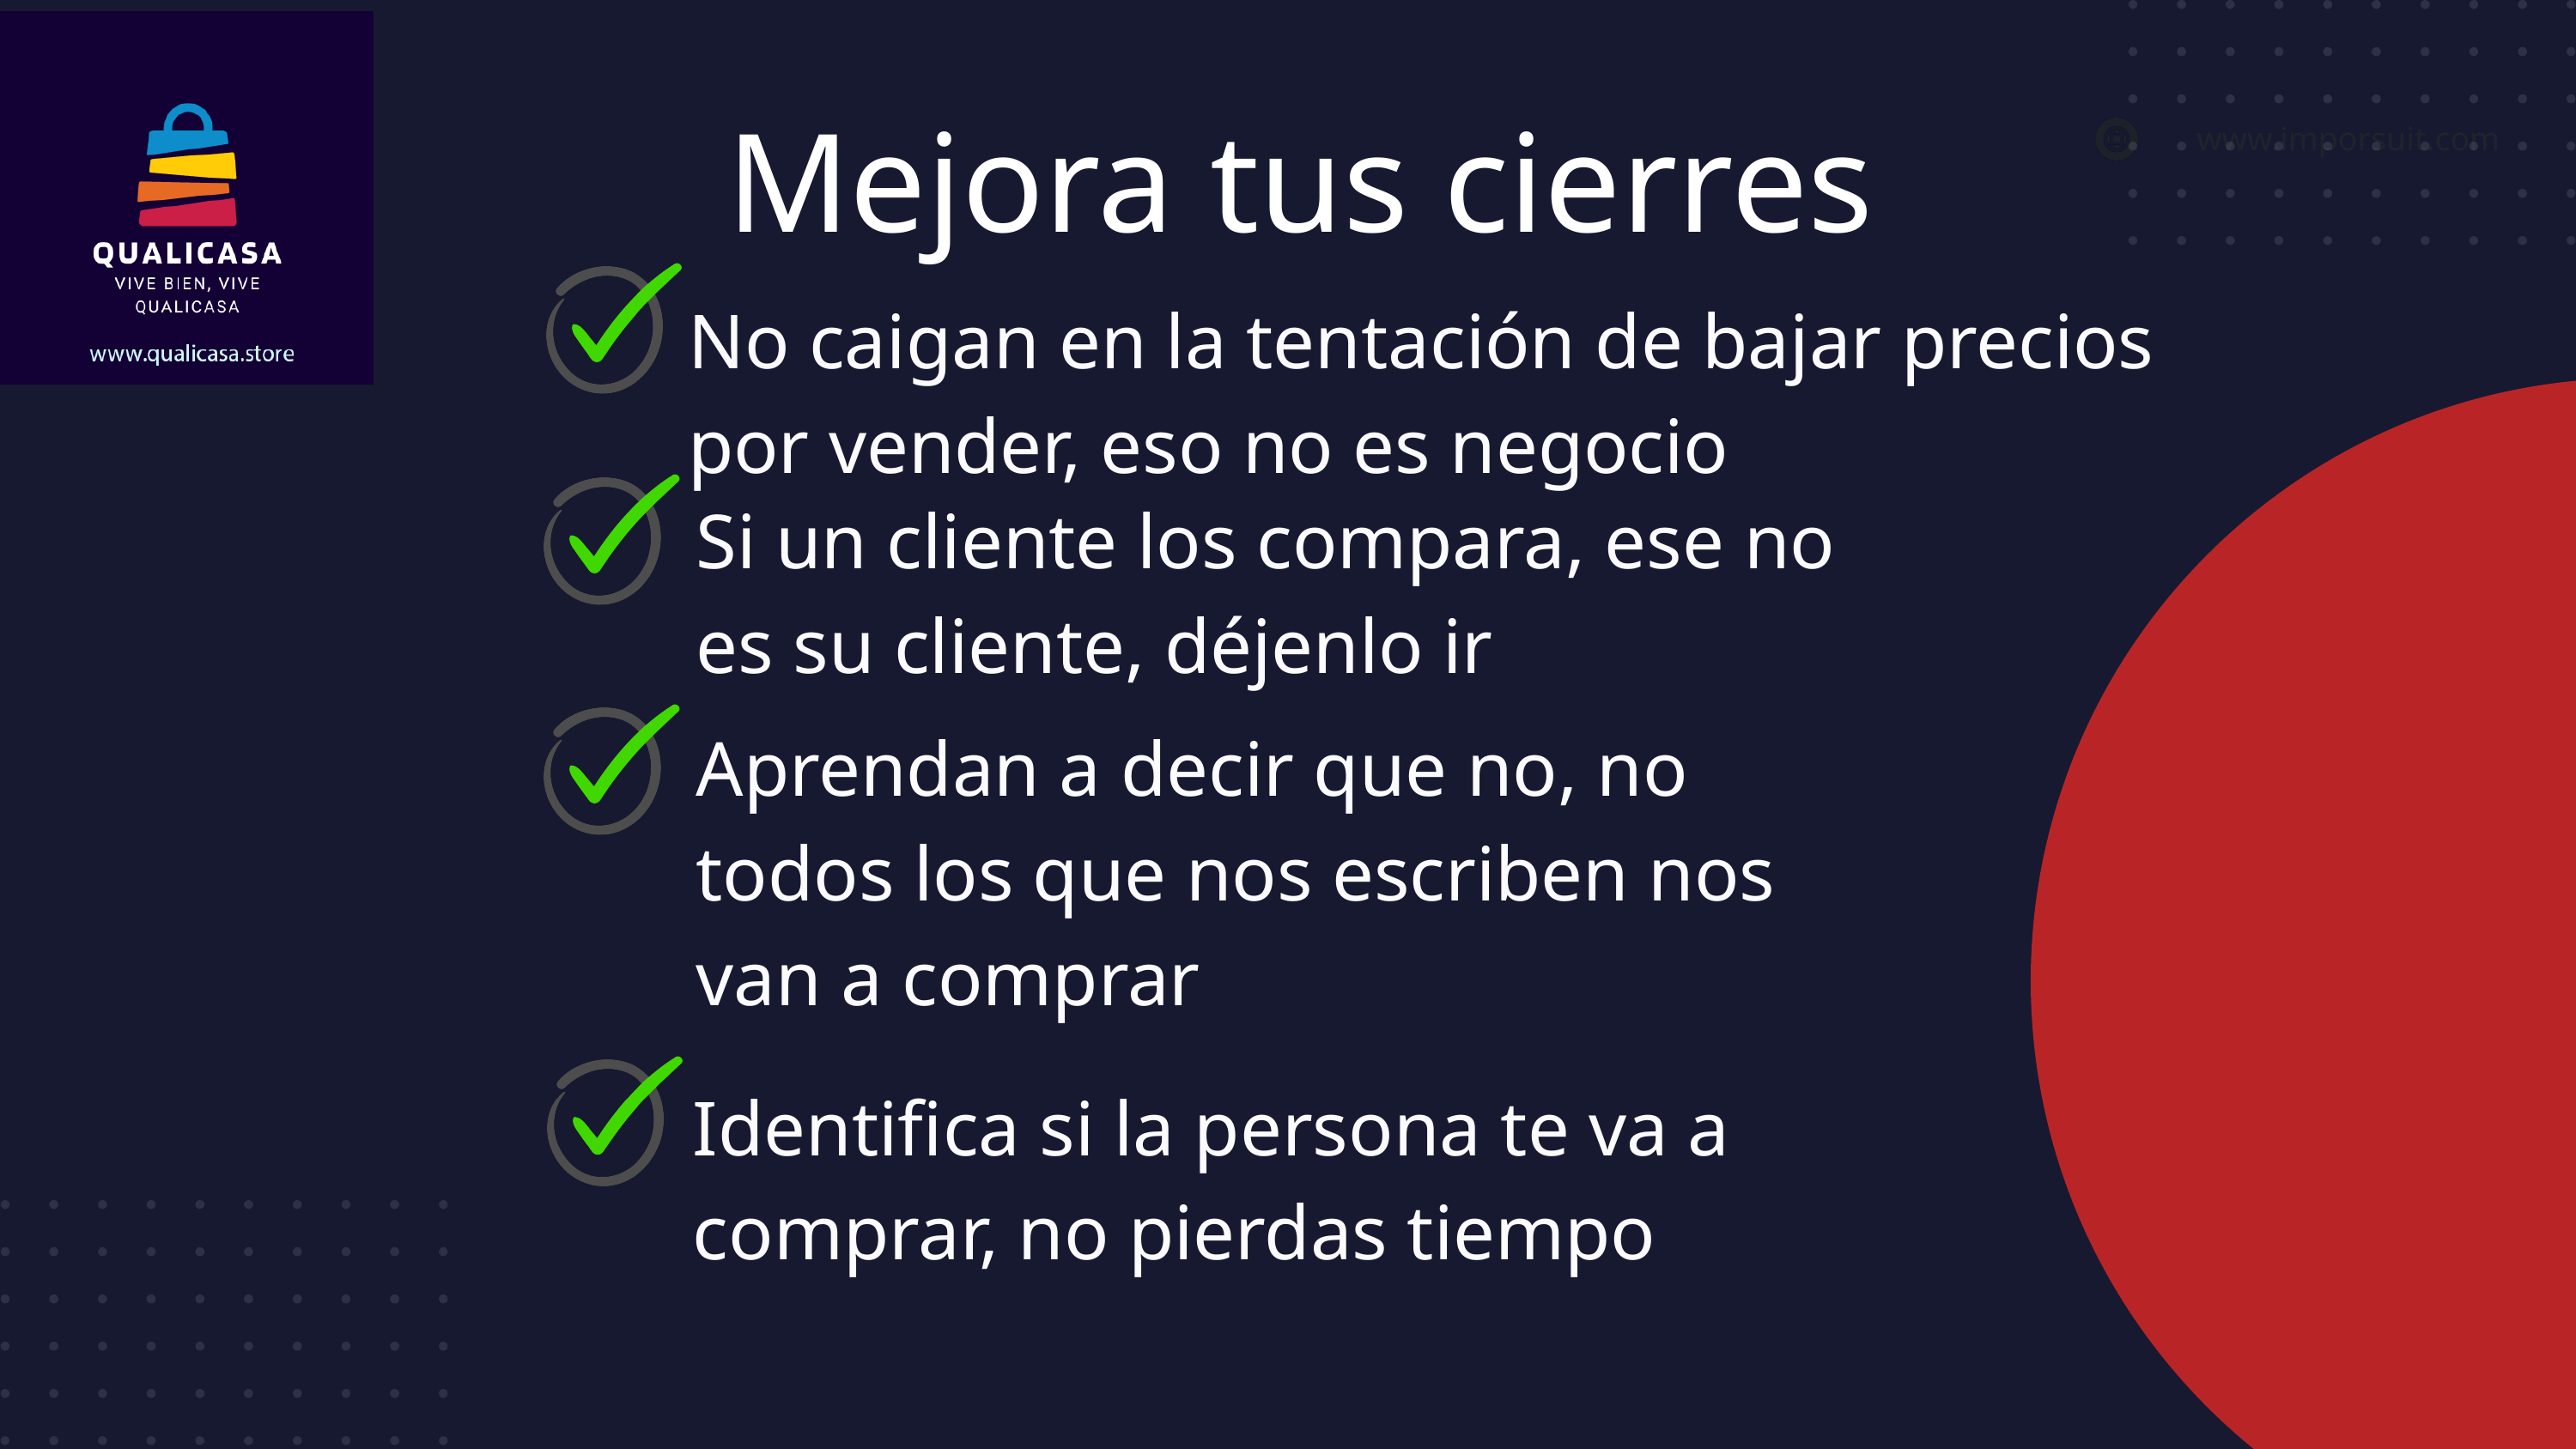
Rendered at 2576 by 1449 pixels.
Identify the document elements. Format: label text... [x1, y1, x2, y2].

text_box [538, 470, 683, 611]
text_box [0, 1199, 448, 1446]
text_box Aprendan a decir que no, no todos los que nos escriben nos van a comprar [696, 706, 1865, 1021]
text_box [538, 700, 683, 841]
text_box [2030, 378, 2576, 1449]
text_box [542, 1052, 685, 1192]
text_box Si un cliente los compara, ese no es su cliente, déjenlo ir [696, 479, 1865, 688]
text_box [2128, 0, 2576, 246]
text_box No caigan en la tentación de bajar precios por vender, eso no es negocio [688, 279, 2193, 593]
text_box [541, 259, 684, 400]
text_box Identifica si la persona te va a comprar, no pierdas tiempo [692, 1065, 1862, 1276]
text_box Mejora tus cierres [405, 71, 2195, 260]
picture [0, 11, 374, 385]
